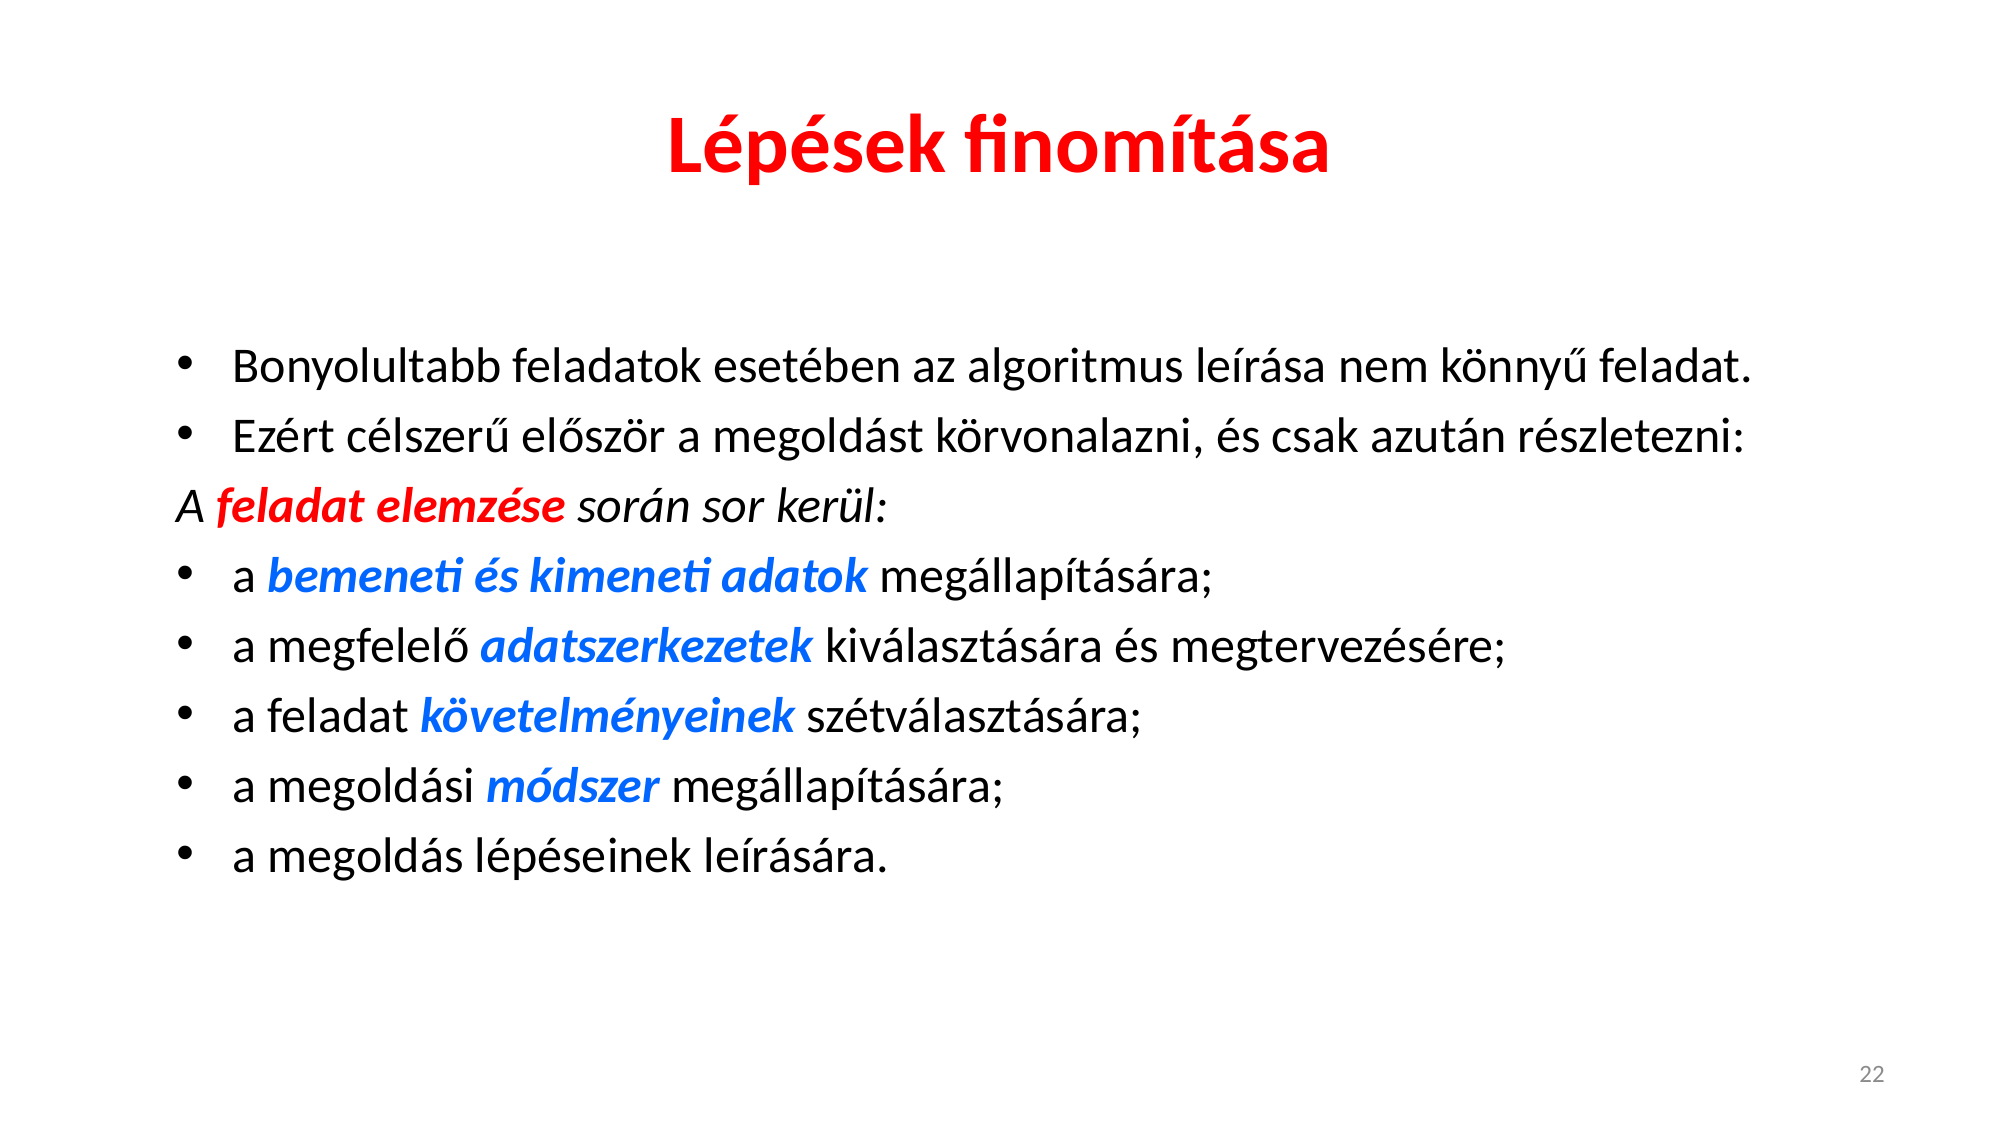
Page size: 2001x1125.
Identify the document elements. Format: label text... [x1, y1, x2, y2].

title Lépések finomítása [99, 45, 1900, 233]
list Bonyolultabb feladatok esetében az algoritmus leírása nem könnyű feladat. Ezért célszerű először a megoldást körvonalazni, és csak azután részletezni: A feladat elemzése során sor kerül: a bemeneti és kimeneti adatok megállapítására; a megfelelő adatszerkezetek kiválasztására és megtervezésére; a feladat követelményeinek szétválasztására; a megoldási módszer megállapítására; a megoldás lépéseinek leírására. [161, 324, 1863, 929]
slide_number 22 [1433, 1042, 1900, 1103]
